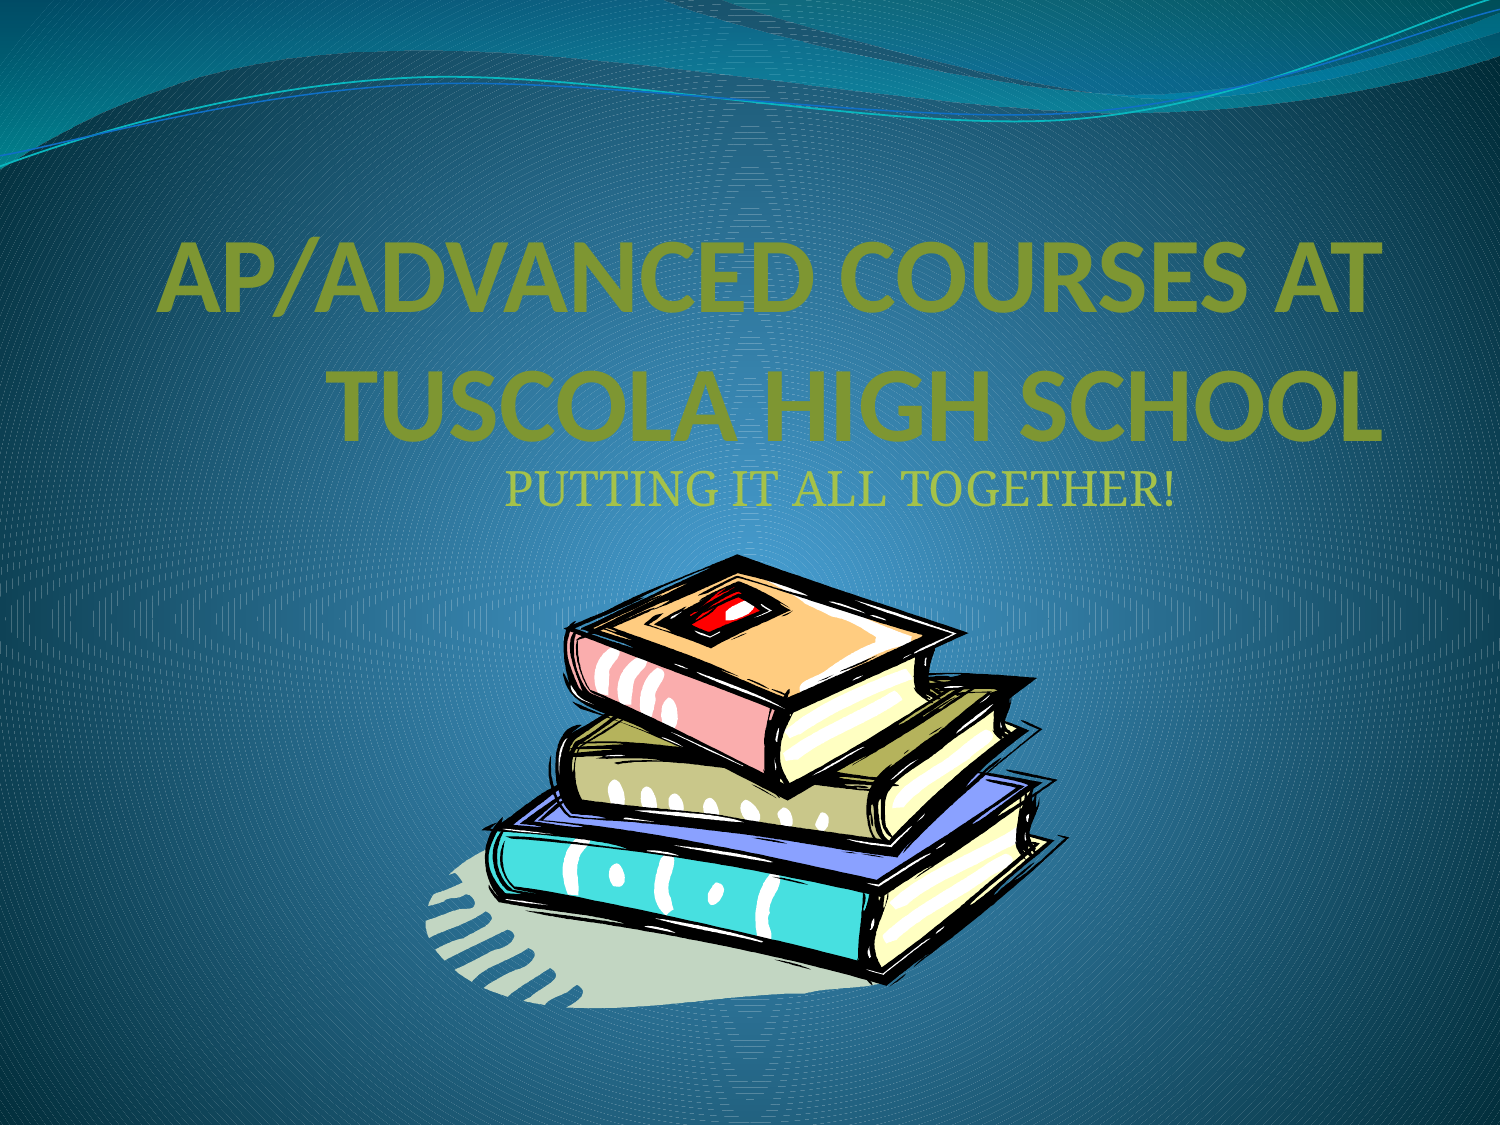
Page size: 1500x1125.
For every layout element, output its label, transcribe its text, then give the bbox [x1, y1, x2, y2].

picture [425, 549, 1075, 1013]
subtitle PUTTING IT ALL TOGETHER! [462, 450, 1188, 538]
title AP/ADVANCED COURSES AT TUSCOLA HIGH SCHOOL [112, 99, 1388, 463]
